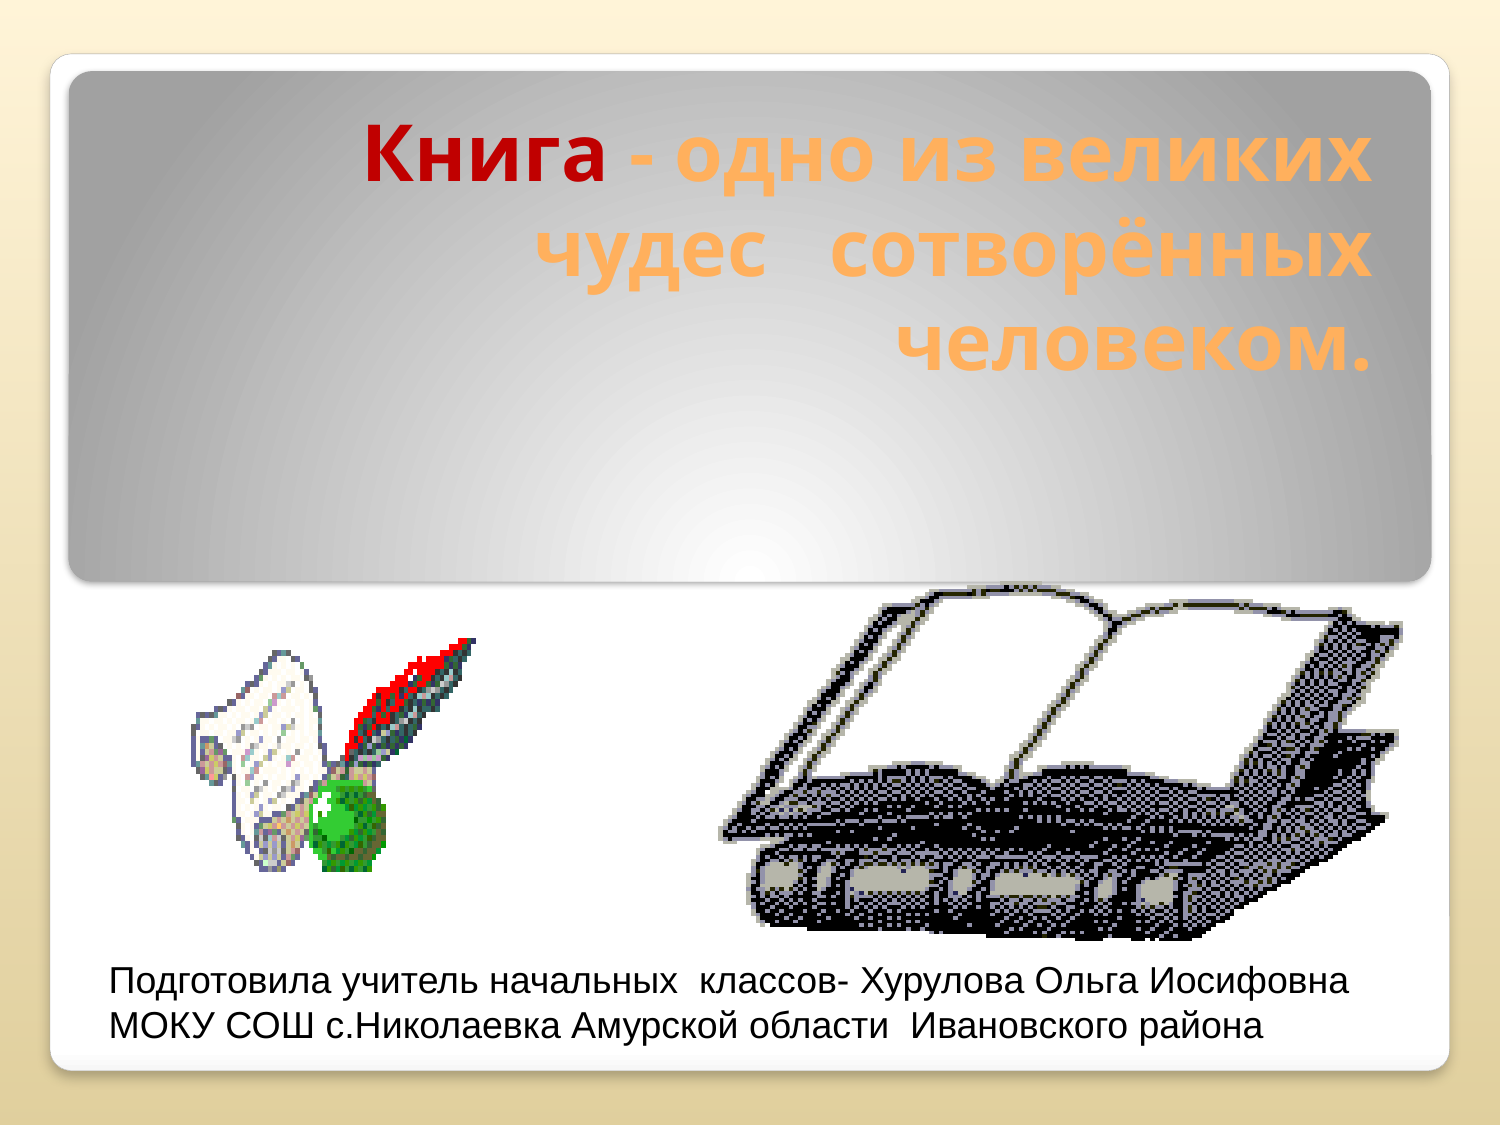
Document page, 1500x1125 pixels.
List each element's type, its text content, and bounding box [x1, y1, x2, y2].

picture [714, 445, 1418, 985]
picture [187, 632, 481, 879]
title Книга - одно из великих чудес сотворённых человеком. [105, 93, 1381, 394]
text_box Подготовила учитель начальных классов- Хурулова Ольга Иосифовна МОКУ СОШ с.Николаевка Амурской области Ивановского района [93, 949, 1407, 1054]
subtitle . [118, 604, 708, 755]
